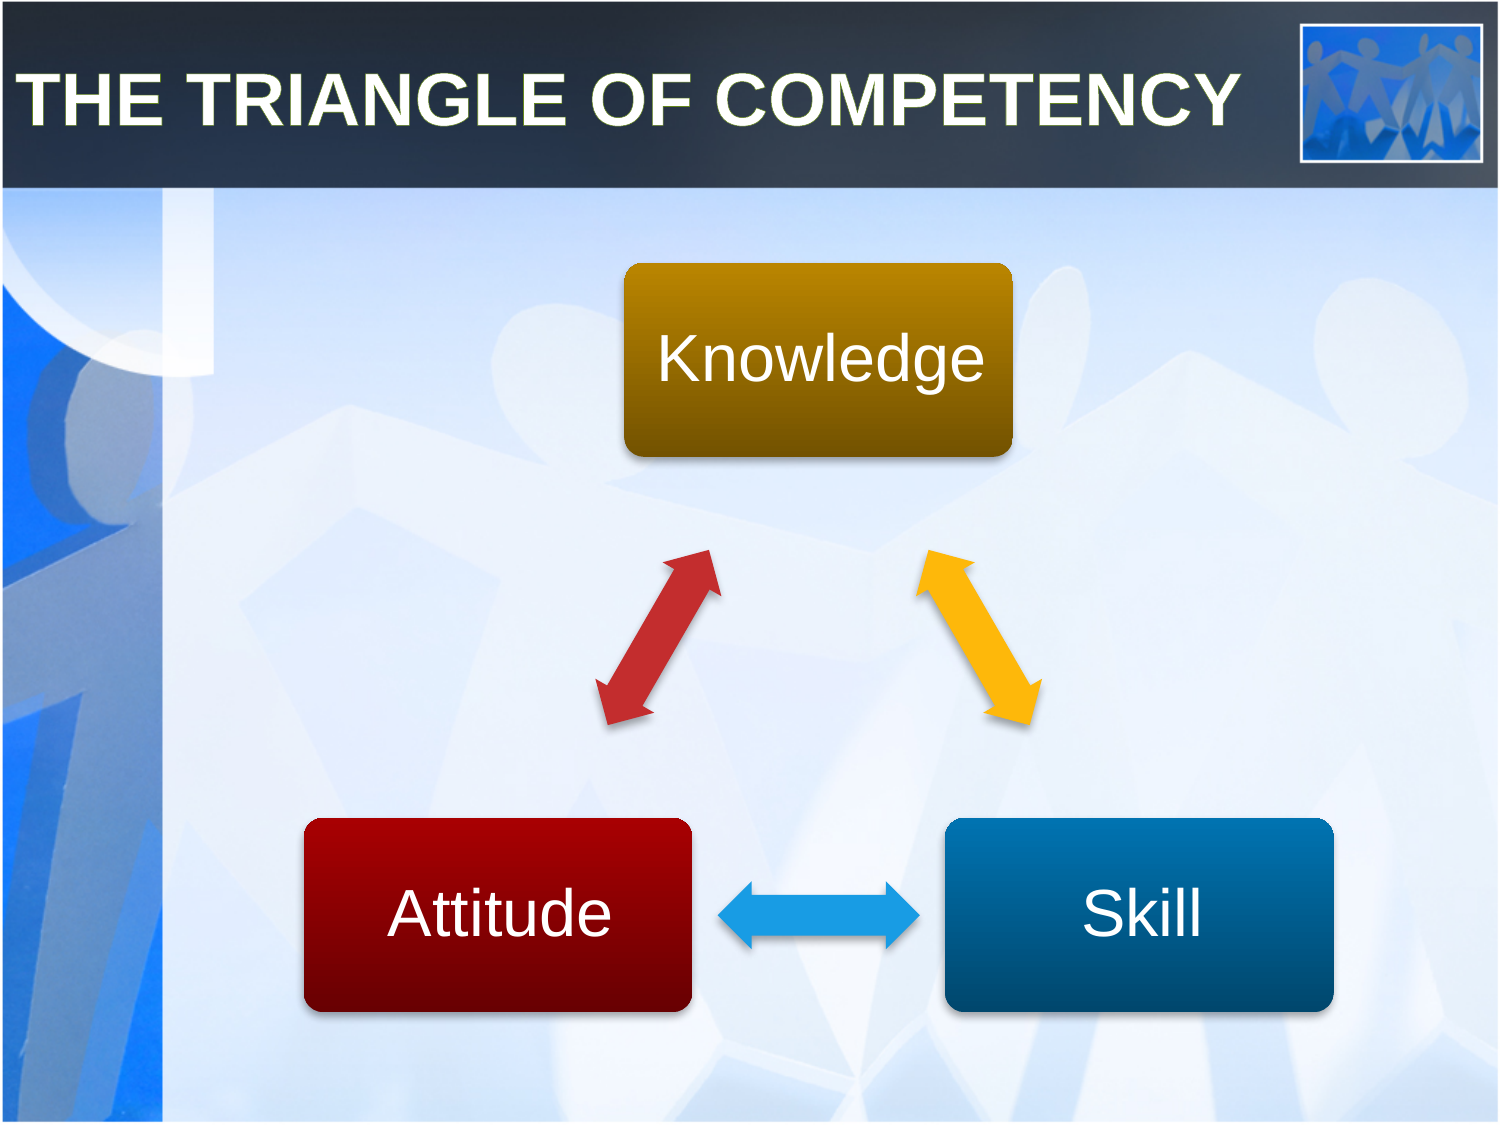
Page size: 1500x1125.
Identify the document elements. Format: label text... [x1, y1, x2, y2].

picture [0, 0, 1500, 1125]
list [162, 262, 1476, 1013]
title THE TRIANGLE OF COMPETENCY [0, 26, 1313, 165]
